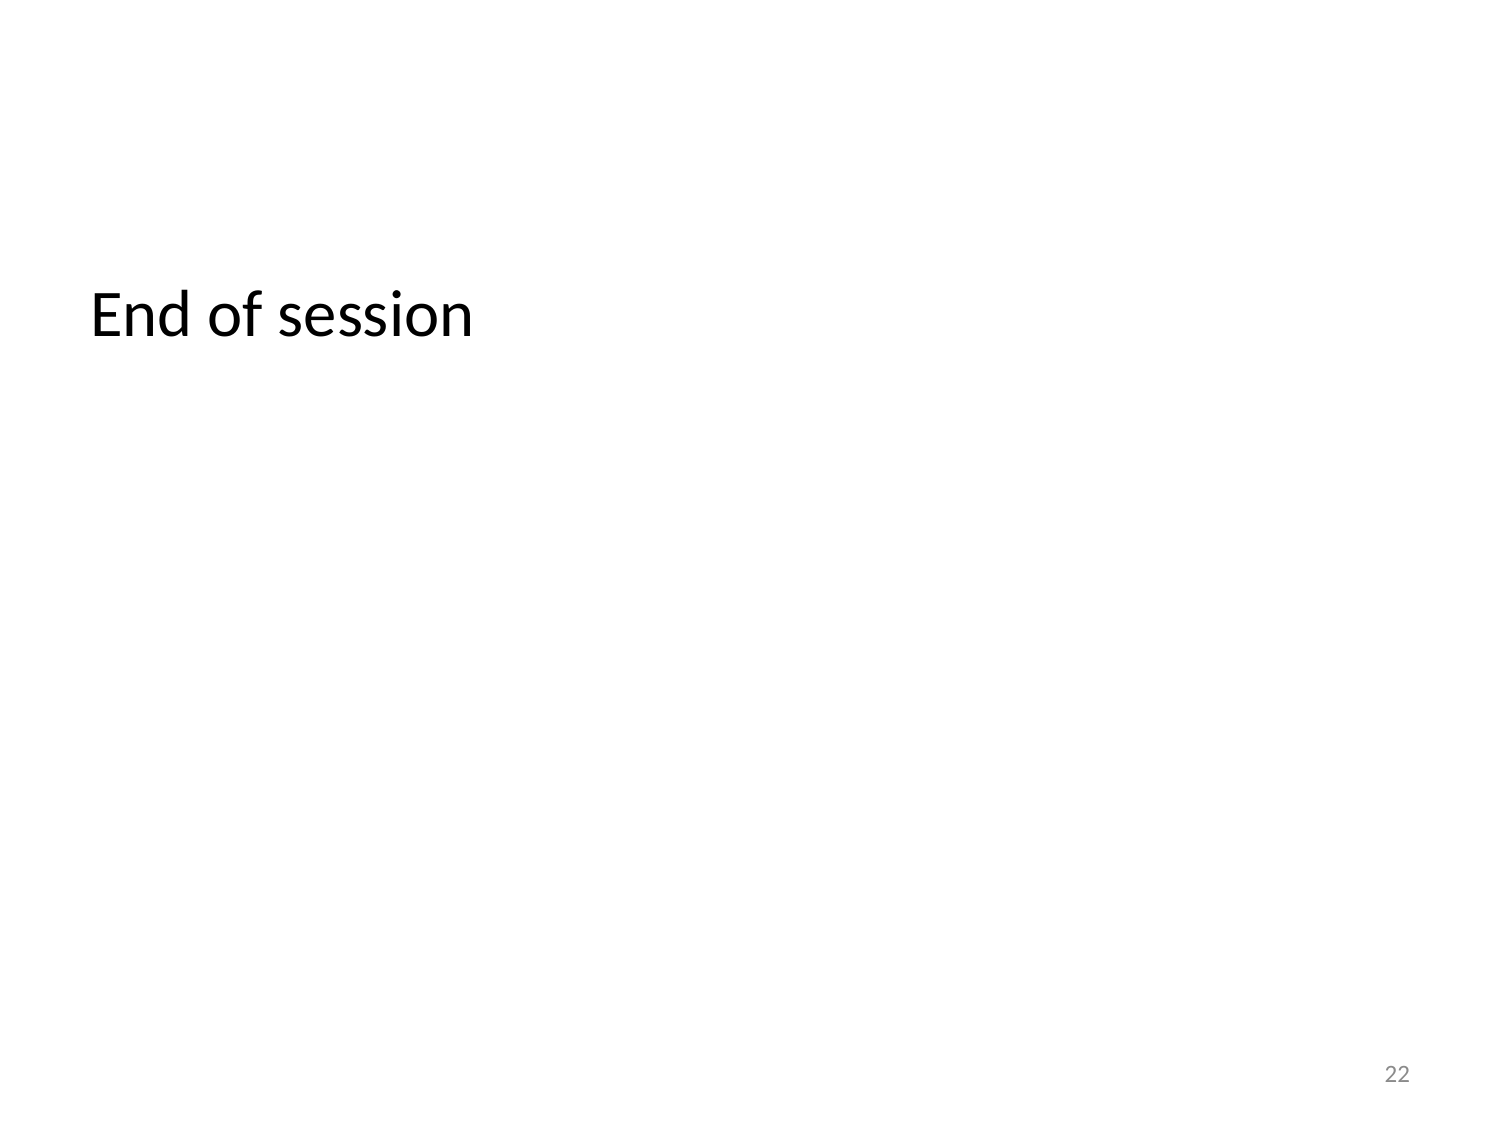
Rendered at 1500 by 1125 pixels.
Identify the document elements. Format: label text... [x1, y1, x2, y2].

slide_number 22 [1074, 1042, 1425, 1103]
list End of session [75, 262, 1425, 1005]
